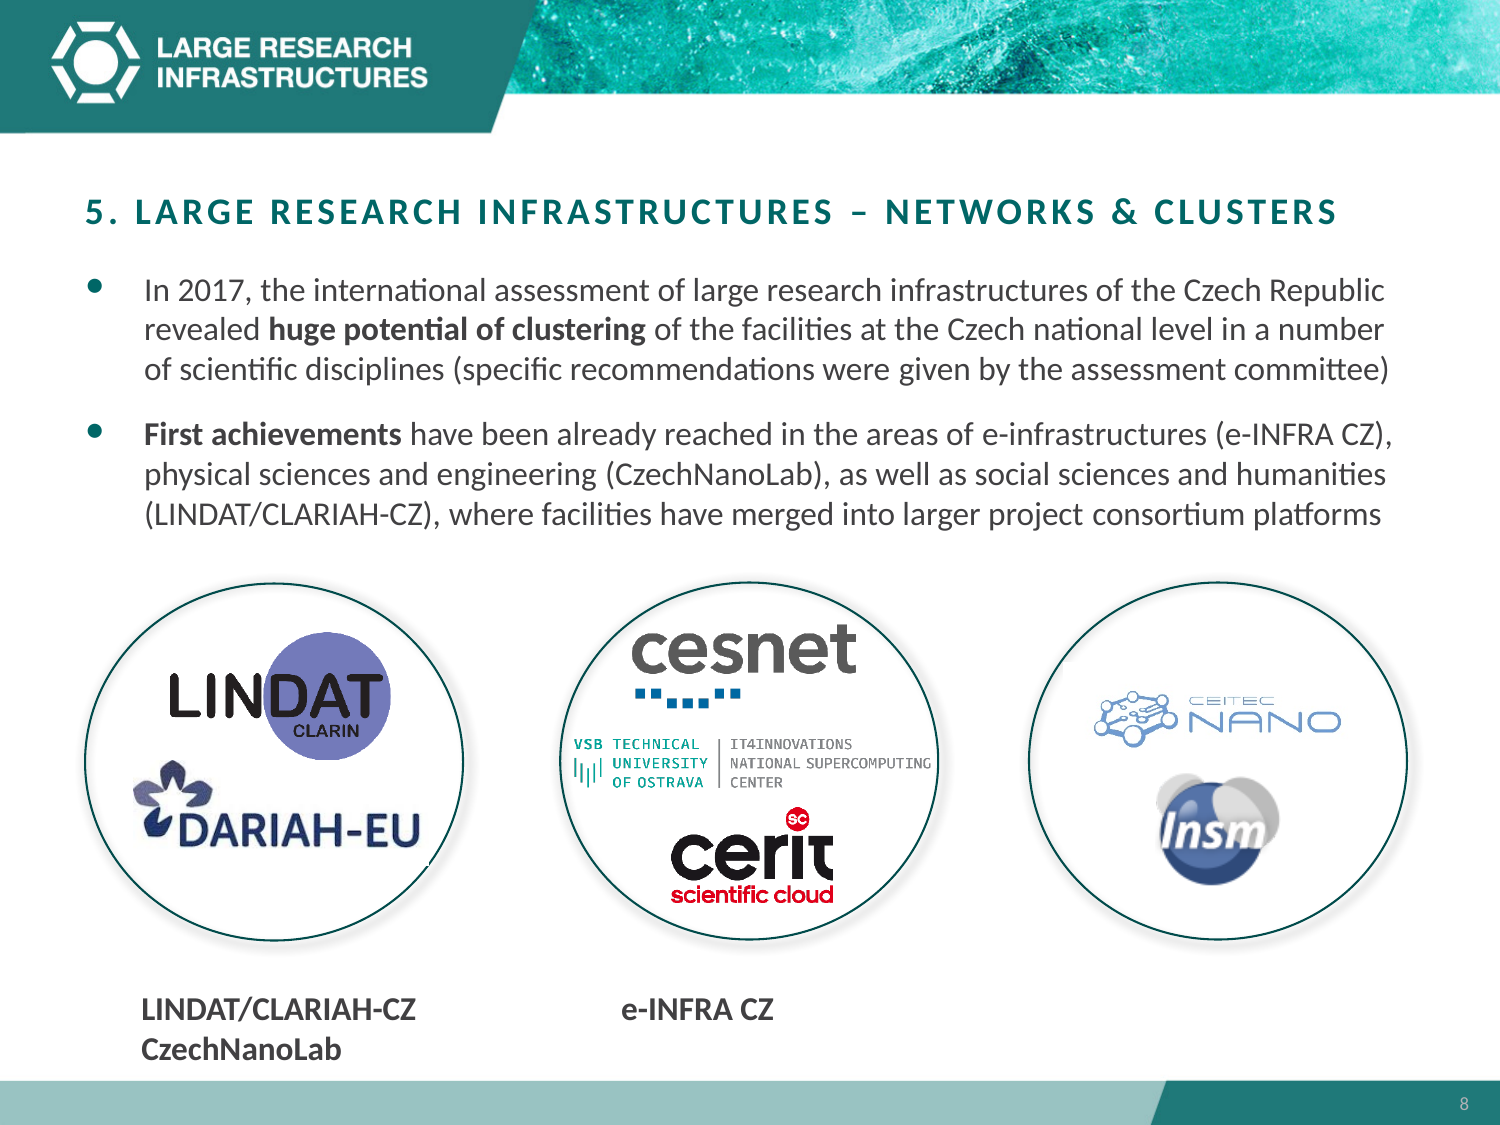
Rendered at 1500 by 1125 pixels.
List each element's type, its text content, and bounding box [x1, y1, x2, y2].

list In 2017, the international assessment of large research infrastructures of the Czech Republic revealed huge potential of clustering of the facilities at the Czech national level in a number of scientific disciplines (specific recommendations were given by the assessment committee) First achievements have been already reached in the areas of e-infrastructures (e-INFRA CZ), physical sciences and engineering (CzechNanoLab), as well as social sciences and humanities (LINDAT/CLARIAH-CZ), where facilities have merged into larger project consortium platforms LINDAT/CLARIAH-CZ e-INFRA CZ CzechNanoLab [85, 267, 1407, 1056]
text_box [568, 817, 930, 941]
text_box [1027, 581, 1409, 941]
text_box [897, 648, 930, 705]
text_box [568, 657, 594, 705]
slide_number 8 [1291, 1081, 1485, 1125]
text_box [84, 582, 465, 942]
picture [0, 0, 1500, 1125]
title 5. Large research Infrastructures – networks & clusters [85, 191, 1479, 261]
